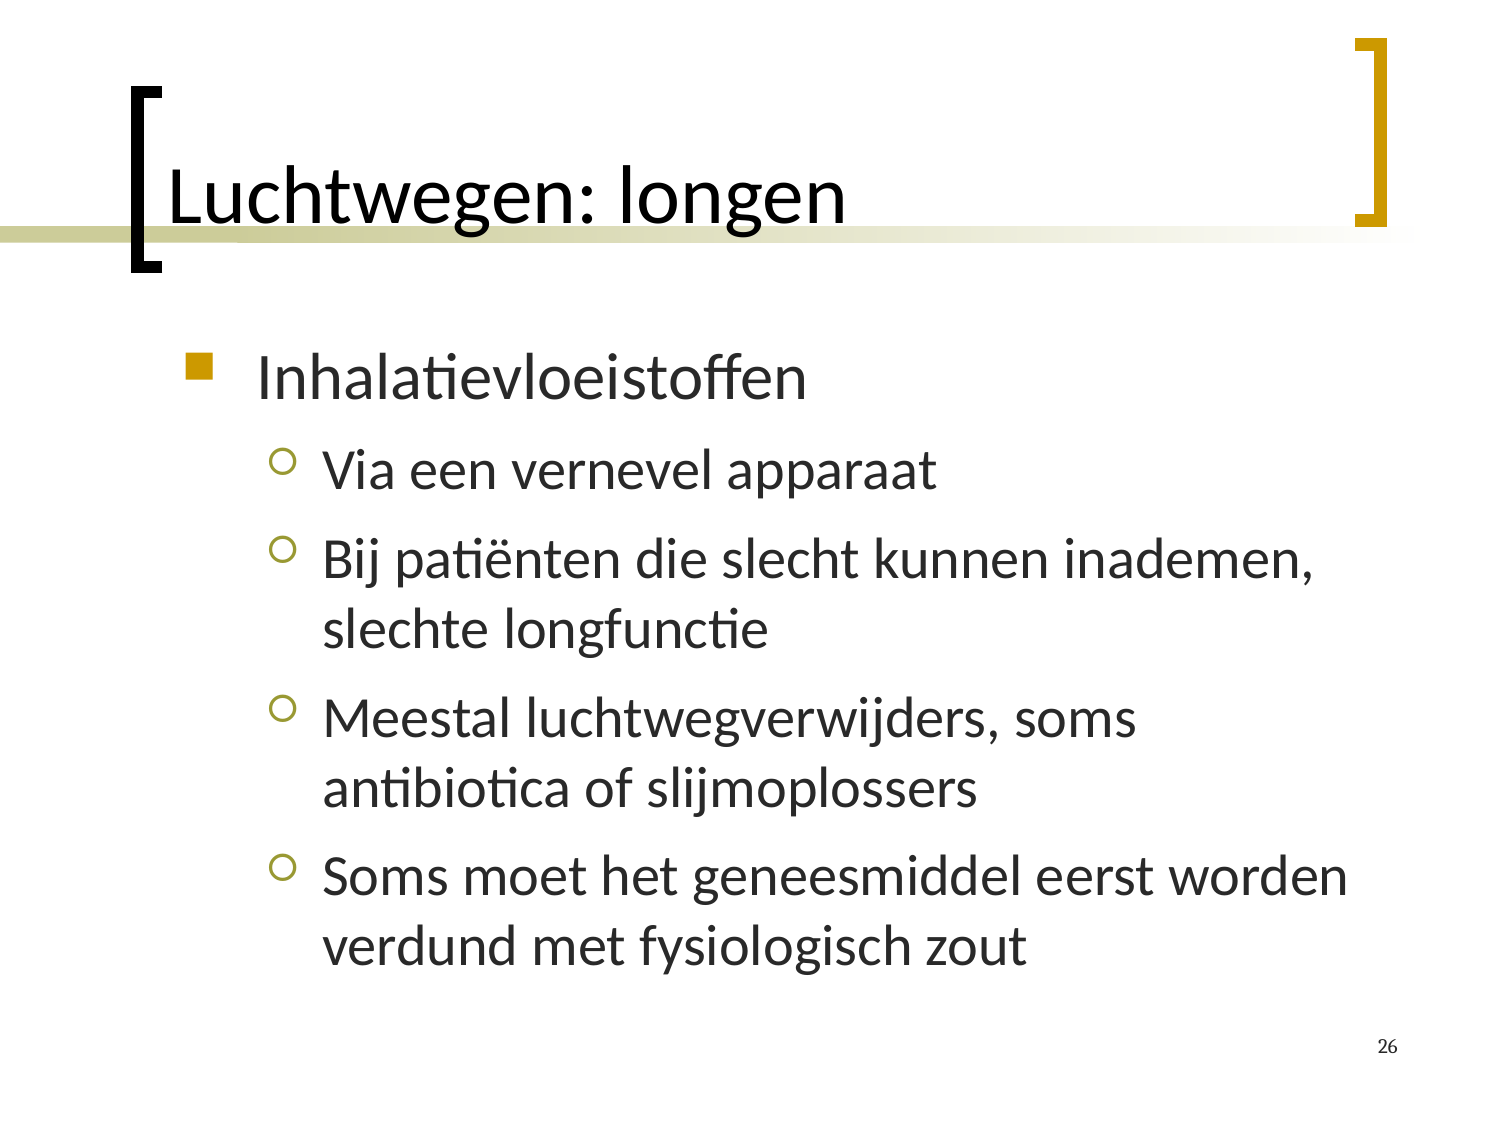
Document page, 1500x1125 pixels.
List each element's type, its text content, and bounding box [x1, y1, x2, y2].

slide_number 26 [1099, 1024, 1413, 1101]
title Luchtwegen: longen [152, 15, 1328, 248]
list Inhalatievloeistoffen Via een vernevel apparaat Bij patiënten die slecht kunnen inademen, slechte longfunctie Meestal luchtwegverwijders, soms antibiotica of slijmoplossers Soms moet het geneesmiddel eerst worden verdund met fysiologisch zout [155, 324, 1413, 1000]
